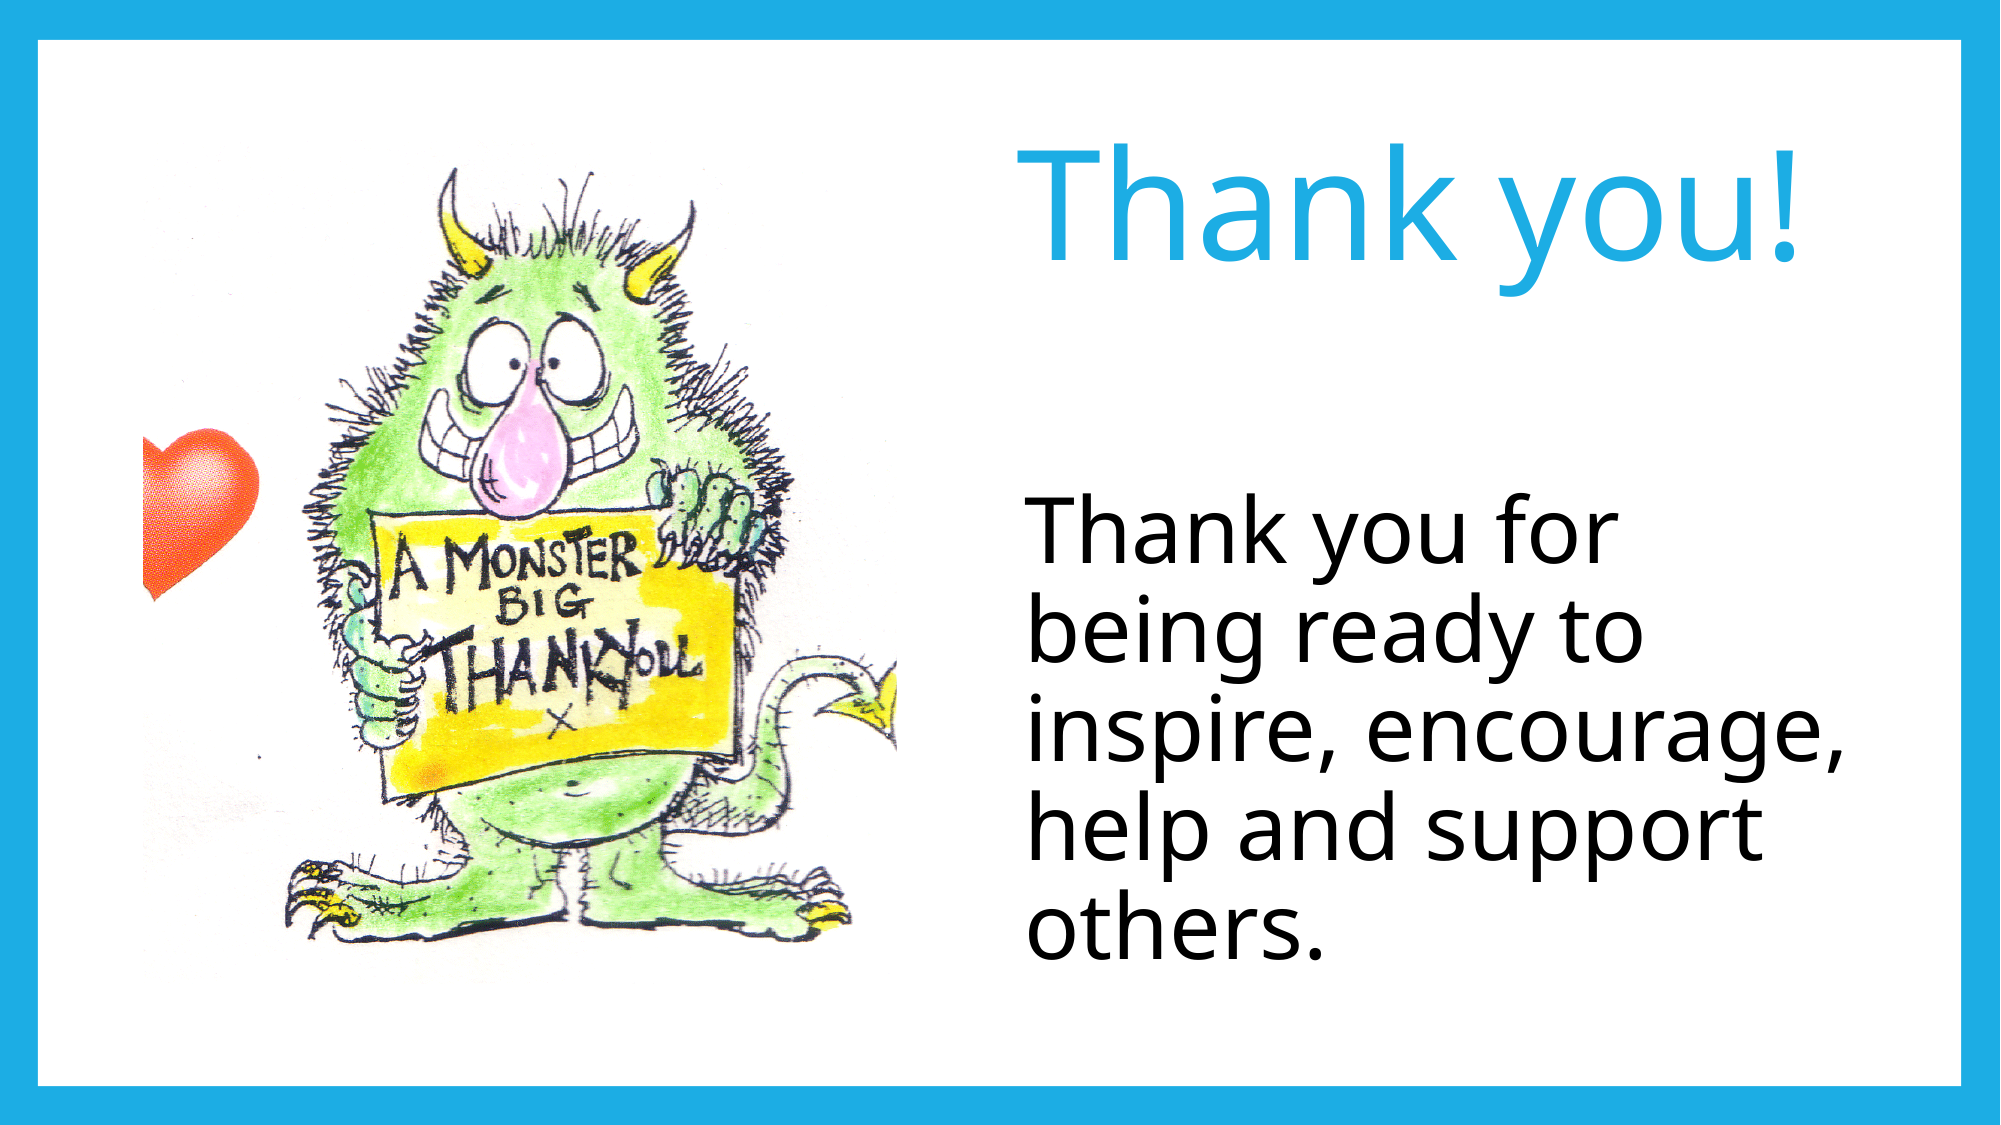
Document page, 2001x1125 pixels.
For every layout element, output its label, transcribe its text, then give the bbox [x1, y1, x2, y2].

picture [142, 140, 897, 985]
list Thank you for being ready to inspire, encourage, help and support others. [1001, 337, 1882, 1000]
title Thank you! [1001, 99, 1882, 323]
